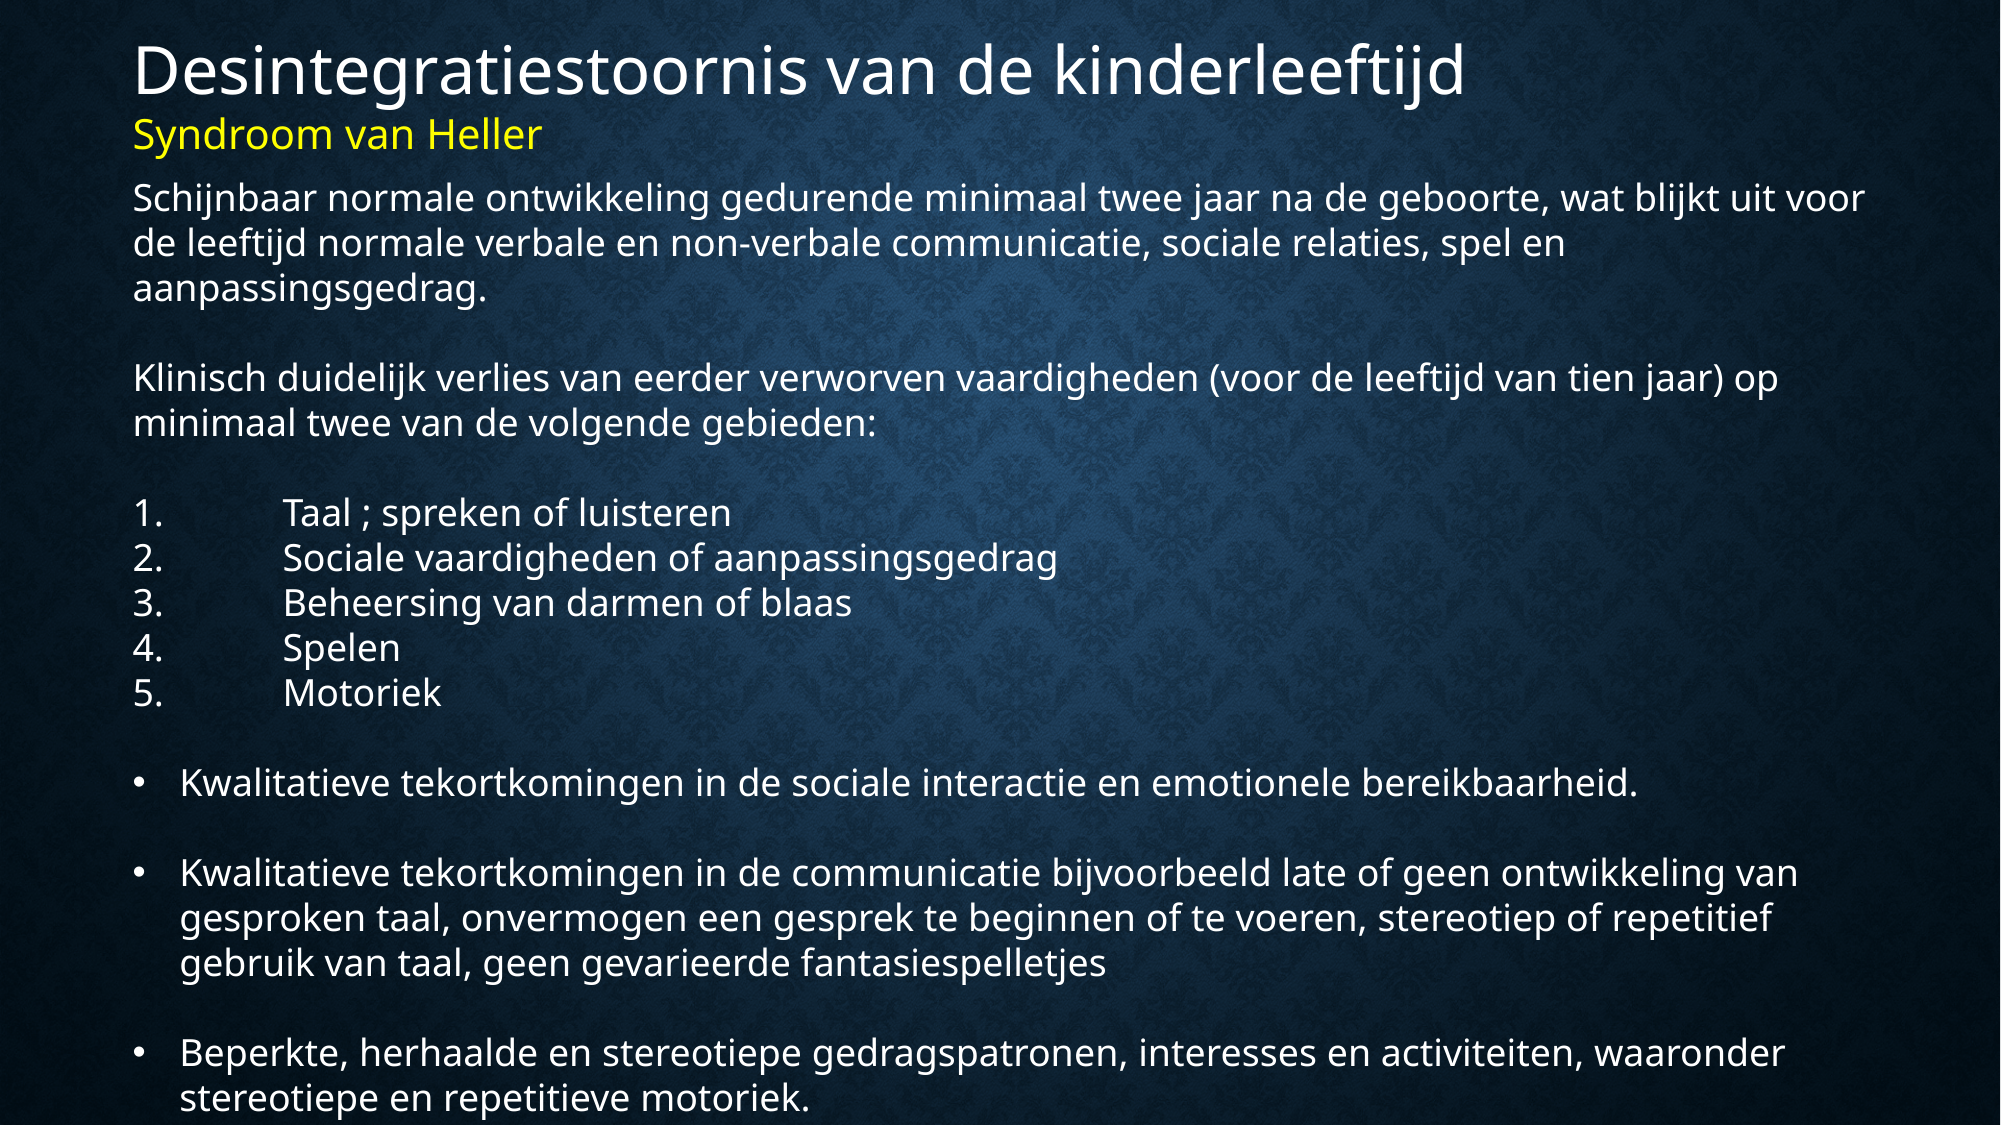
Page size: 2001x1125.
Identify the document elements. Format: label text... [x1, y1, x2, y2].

text_box Desintegratiestoornis van de kinderleeftijd Syndroom van Heller [117, 20, 1723, 165]
text_box Schijnbaar normale ontwikkeling gedurende minimaal twee jaar na de geboorte, wat blijkt uit voor de leeftijd normale verbale en non-verbale communicatie, sociale relaties, spel en aanpassingsgedrag. Klinisch duidelijk verlies van eerder verworven vaardigheden (voor de leeftijd van tien jaar) op minimaal twee van de volgende gebieden: Taal ; spreken of luisteren Sociale vaardigheden of aanpassingsgedrag Beheersing van darmen of blaas Spelen Motoriek Kwalitatieve tekortkomingen in de sociale interactie en emotionele bereikbaarheid. Kwalitatieve tekortkomingen in de communicatie bijvoorbeeld late of geen ontwikkeling van gesproken taal, onvermogen een gesprek te beginnen of te voeren, stereotiep of repetitief gebruik van taal, geen gevarieerde fantasiespelletjes Beperkte, herhaalde en stereotiepe gedragspatronen, interesses en activiteiten, waaronder stereotiepe en repetitieve motoriek. [117, 166, 1933, 1125]
